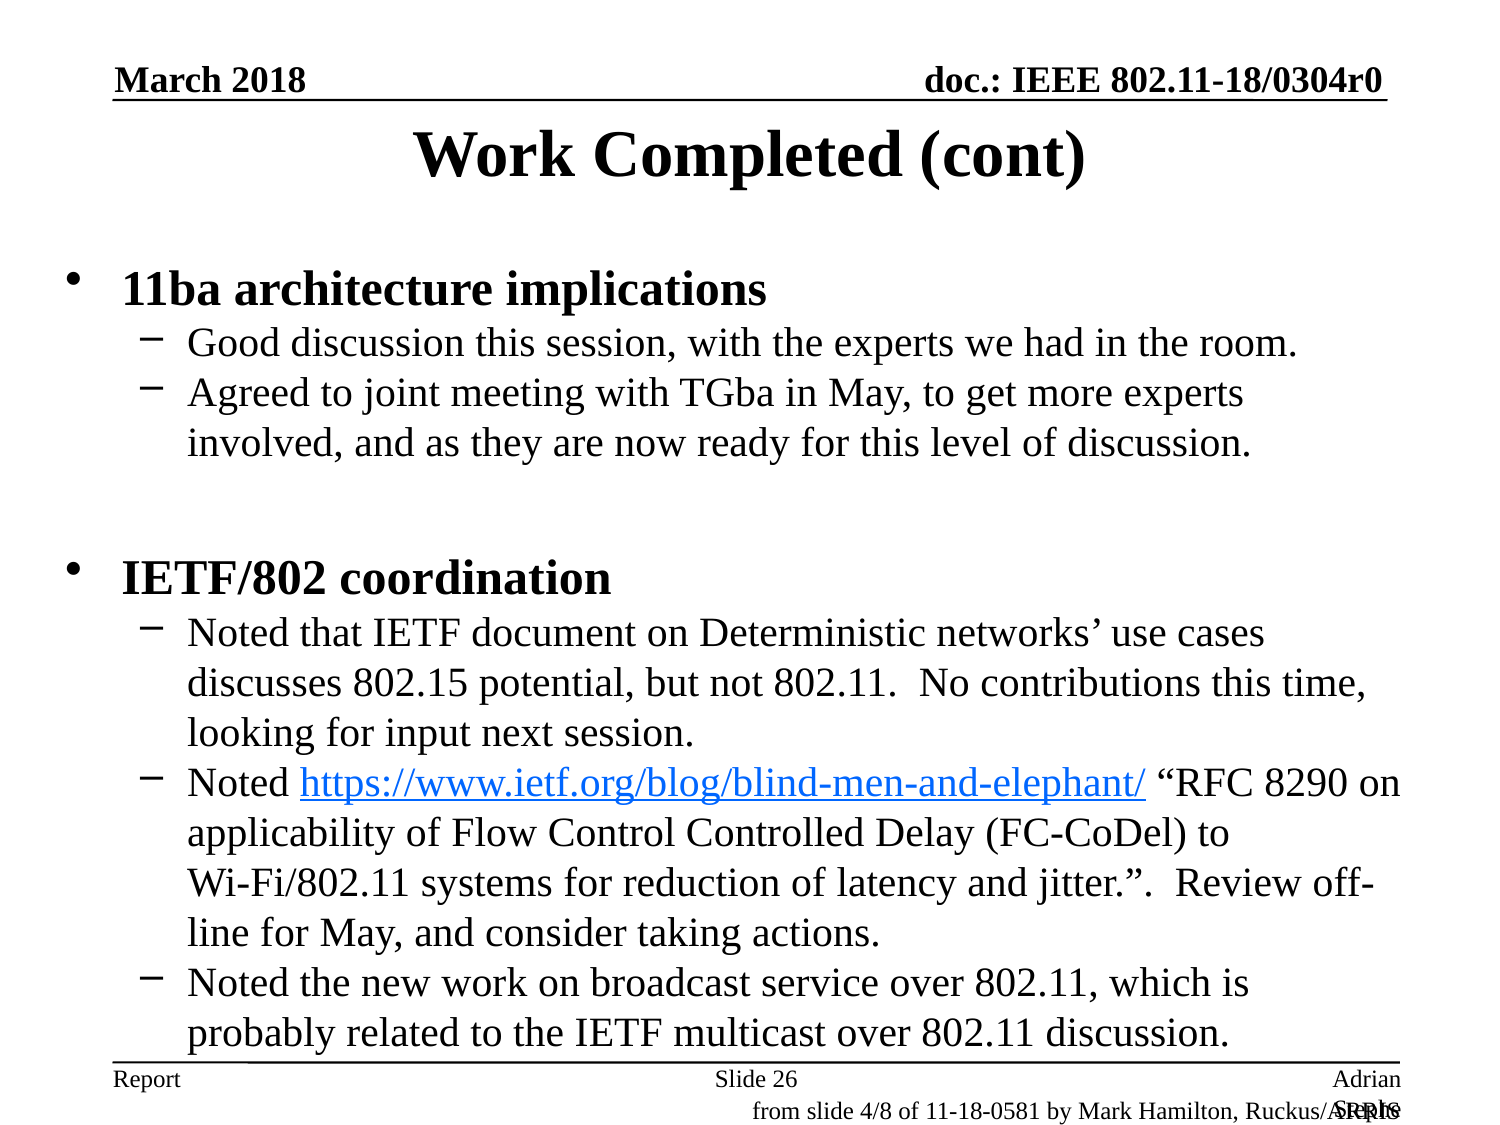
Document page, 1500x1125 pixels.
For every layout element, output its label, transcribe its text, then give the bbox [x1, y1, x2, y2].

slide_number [114, 54, 374, 101]
text_box from slide 4/8 of 11-18-0581 by Mark Hamilton, Ruckus/ARRIS [343, 1087, 1417, 1125]
title Work Completed (cont) [112, 112, 1388, 187]
list 11ba architecture implications Good discussion this session, with the experts we had in the room. Agreed to joint meeting with TGba in May, to get more experts involved, and as they are now ready for this level of discussion. IETF/802 coordination Noted that IETF document on Deterministic networks’ use cases discusses 802.15 potential, but not 802.11. No contributions this time, looking for input next session. Noted https://www.ietf.org/blog/blind-men-and-elephant/ “RFC 8290 on applicability of Flow Control Controlled Delay (FC-CoDel) to Wi-Fi/802.11 systems for reduction of latency and jitter.”. Review off-line for May, and consider taking actions. Noted the new work on broadcast service over 802.11, which is probably related to the IETF multicast over 802.11 discussion. [50, 187, 1425, 1038]
slide_number Slide 26 [711, 1061, 801, 1093]
footer Adrian Stephens, Intel Corporation [1324, 1061, 1402, 1093]
